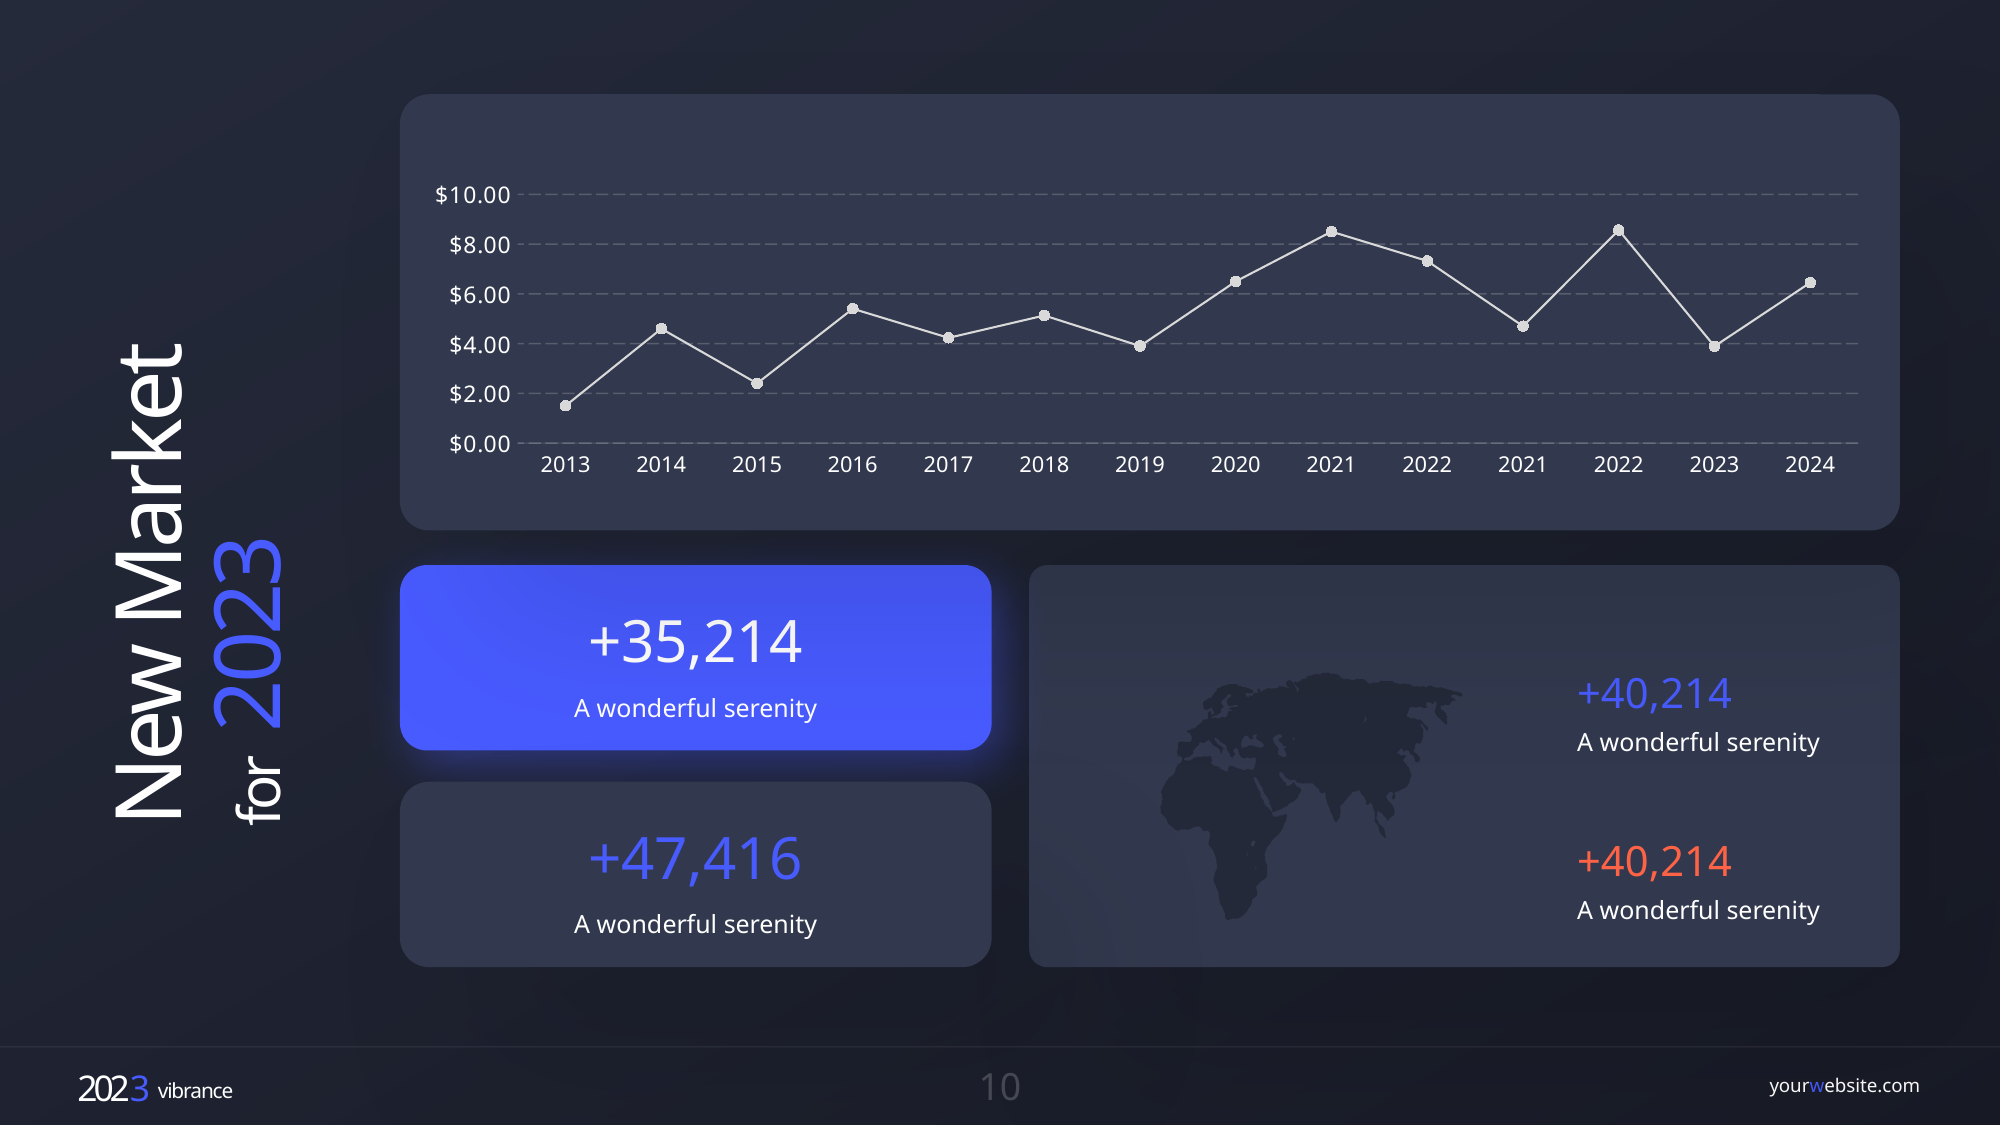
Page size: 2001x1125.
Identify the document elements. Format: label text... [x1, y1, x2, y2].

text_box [1029, 565, 1900, 968]
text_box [399, 94, 1900, 531]
text_box New Market for 2023 [94, 283, 308, 842]
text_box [399, 781, 992, 968]
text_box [399, 565, 992, 751]
